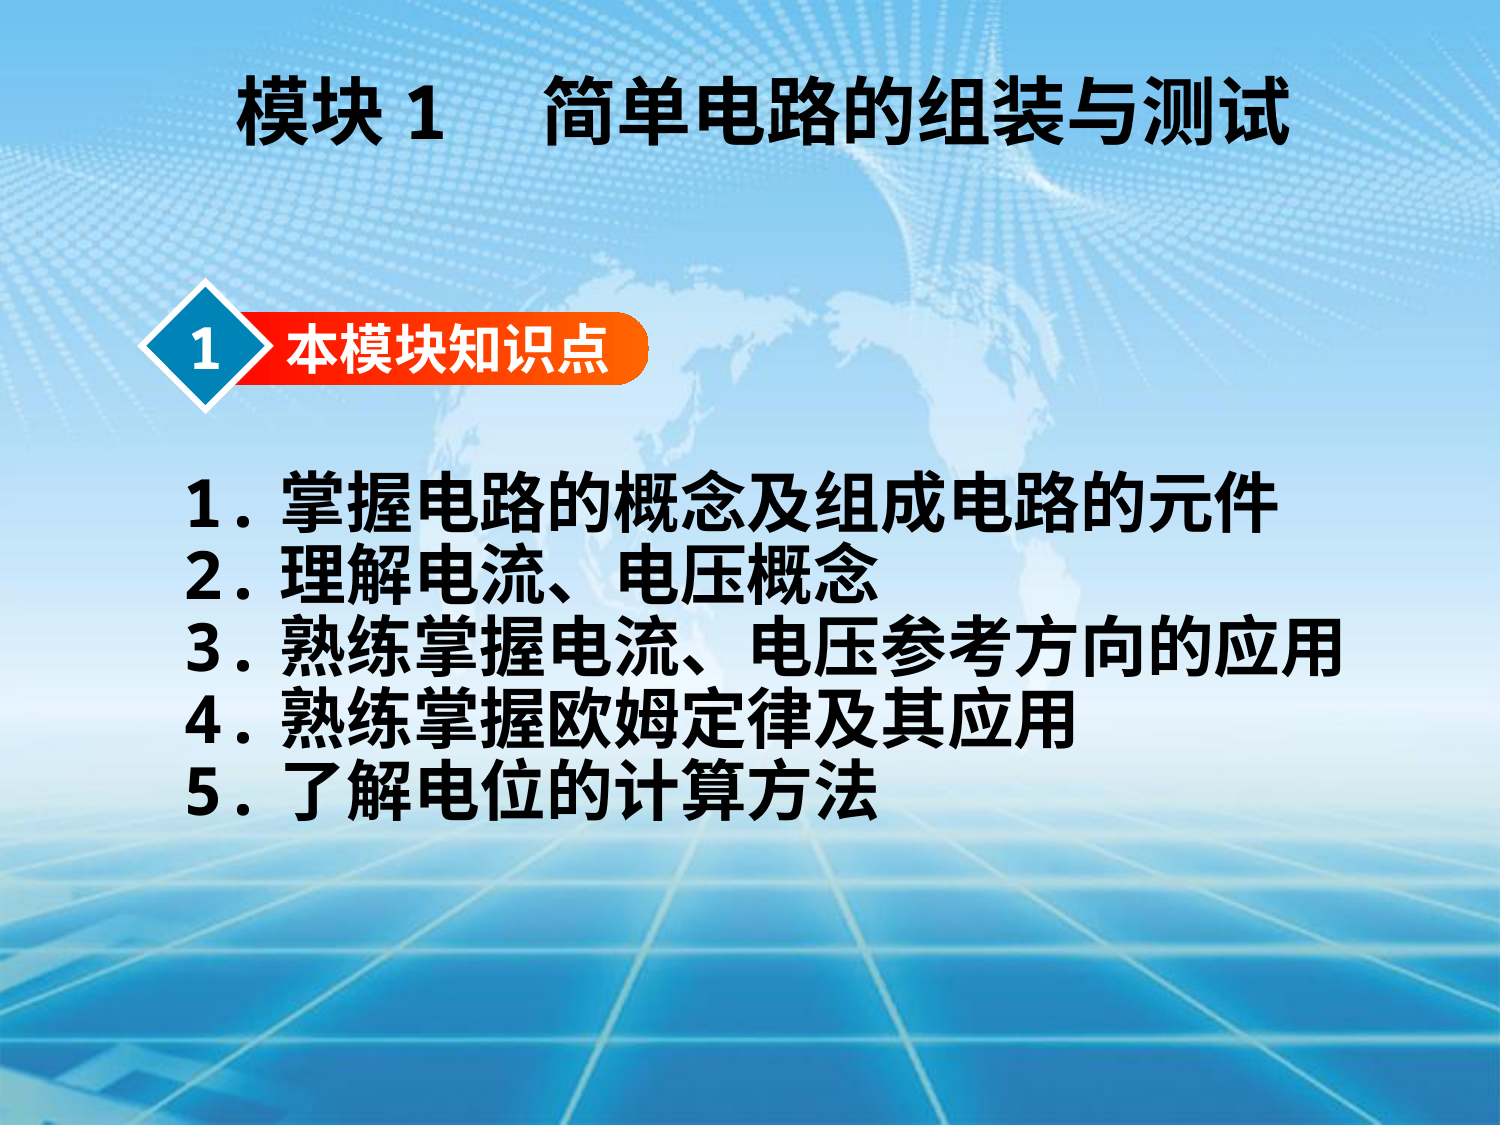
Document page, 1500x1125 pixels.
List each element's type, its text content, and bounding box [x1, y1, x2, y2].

text_box 模块1 简单电路的组装与测试 [123, 15, 1403, 204]
text_box [233, 312, 271, 385]
text_box 本模块知识点 [271, 307, 646, 388]
picture [0, 0, 1500, 1125]
text_box 1.掌握电路的概念及组成电路的元件 2.理解电流、电压概念 3.熟练掌握电流、电压参考方向的应用 4.熟练掌握欧姆定律及其应用 5.了解电位的计算方法 [169, 462, 1441, 838]
text_box 1 [141, 282, 270, 410]
